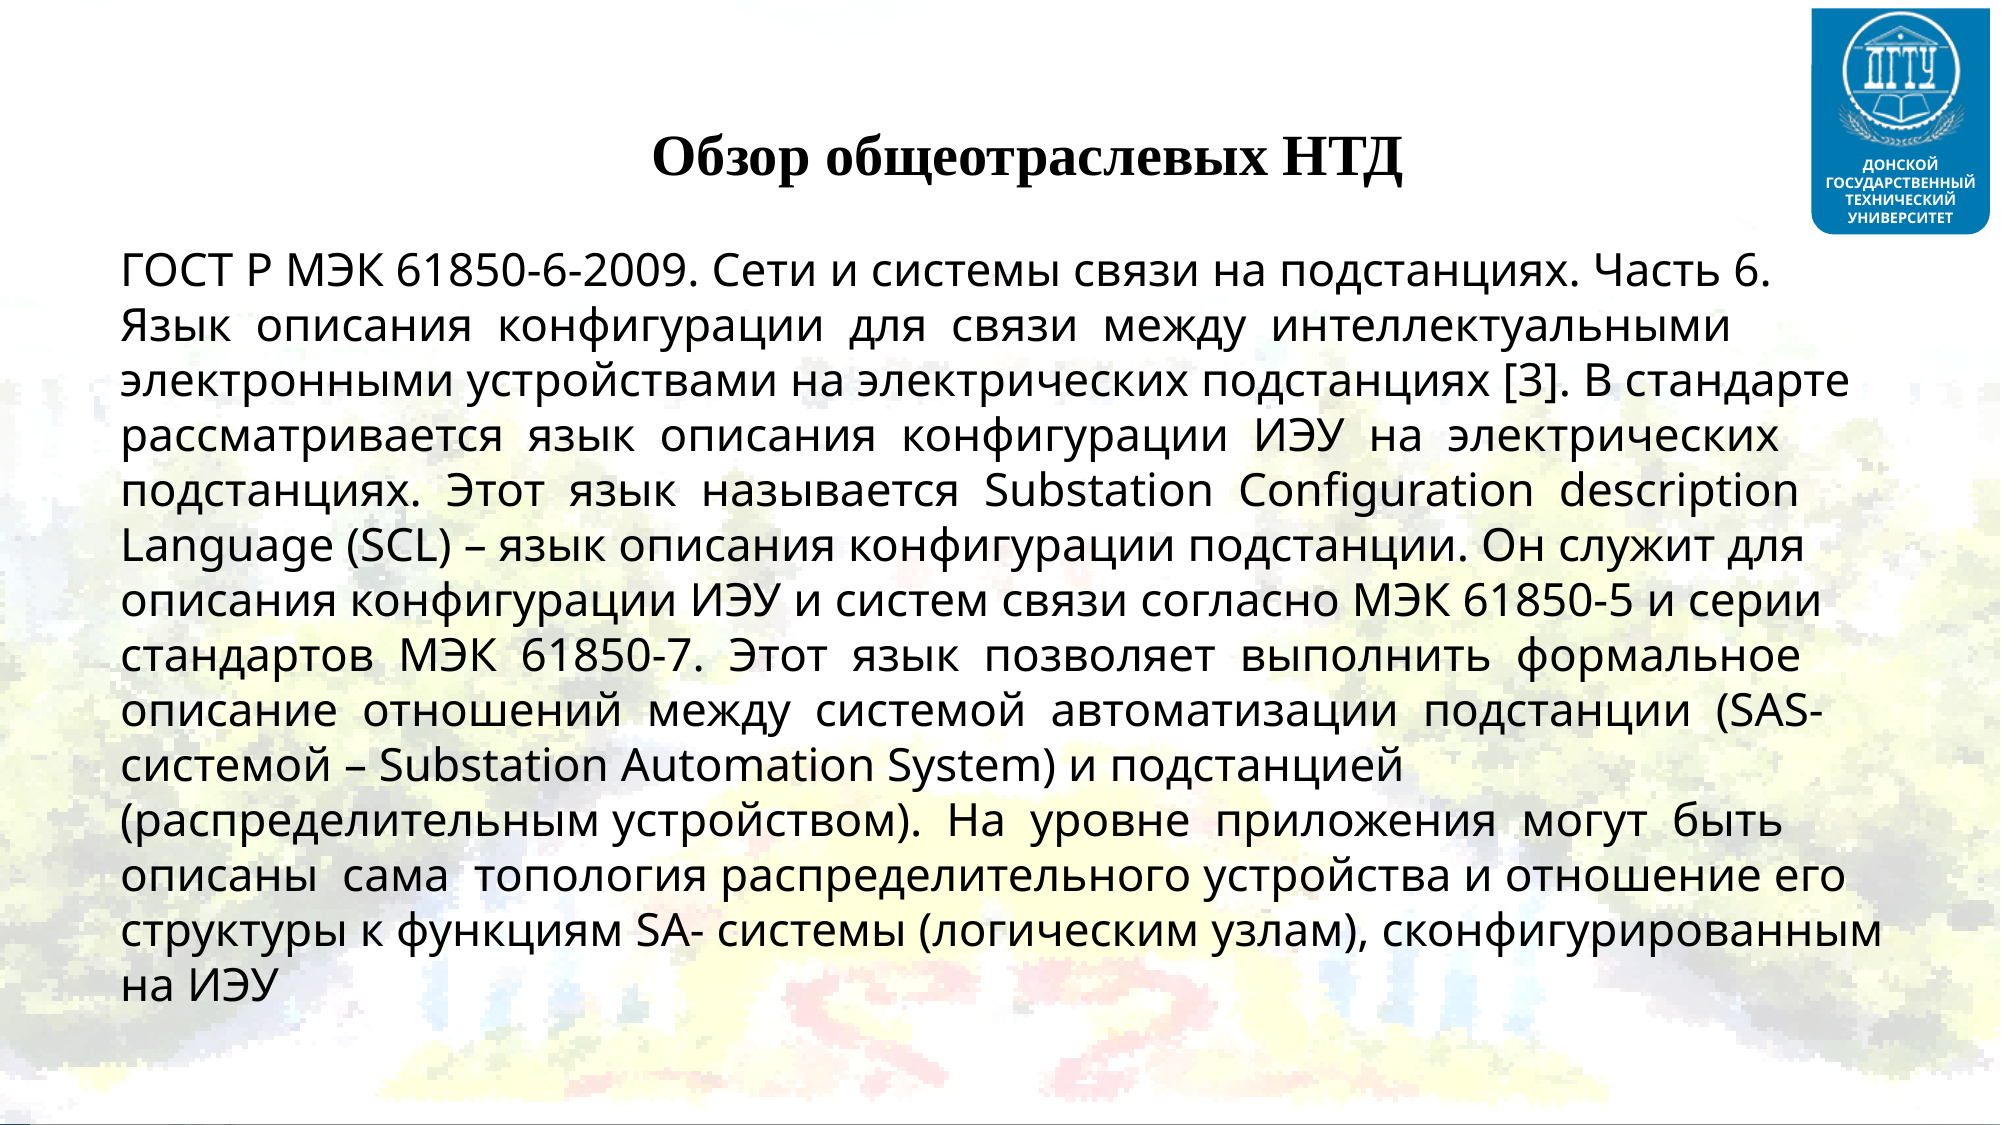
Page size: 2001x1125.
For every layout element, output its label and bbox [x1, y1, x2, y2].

picture [0, 0, 2000, 1125]
text_box [1801, 8, 2000, 236]
